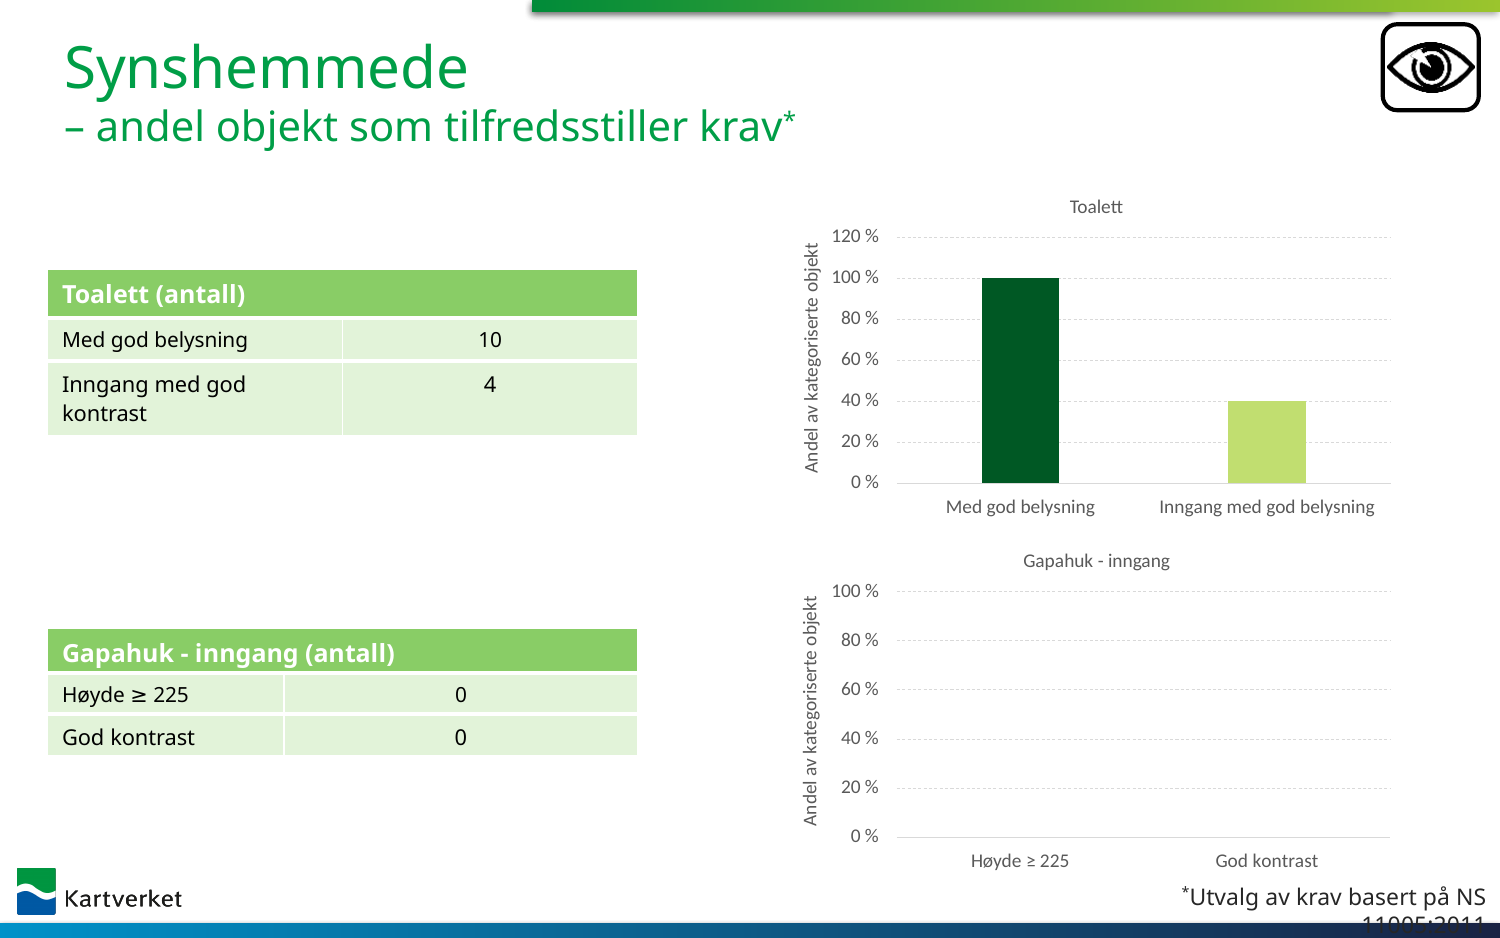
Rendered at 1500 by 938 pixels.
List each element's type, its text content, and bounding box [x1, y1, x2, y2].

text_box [1382, 24, 1480, 111]
table_cell 0 [285, 716, 637, 755]
table_cell Med god belysning [48, 320, 342, 359]
text_box *Utvalg av krav basert på NS 11005:2011 [1068, 873, 1500, 938]
table_cell God kontrast [48, 716, 283, 755]
table_header Toalett (antall) [48, 270, 637, 316]
table_header Gapahuk - inngang (antall) [48, 629, 637, 671]
picture [791, 541, 1402, 880]
table_cell Inngang med god kontrast [48, 363, 342, 435]
text_box Synshemmede – andel objekt som tilfredsstiller krav* [49, 24, 1431, 158]
table_cell 4 [343, 363, 637, 435]
table_cell 0 [285, 675, 637, 712]
table_cell 10 [343, 320, 637, 359]
picture [791, 187, 1402, 526]
table_cell Høyde ≥ 225 [48, 675, 283, 712]
